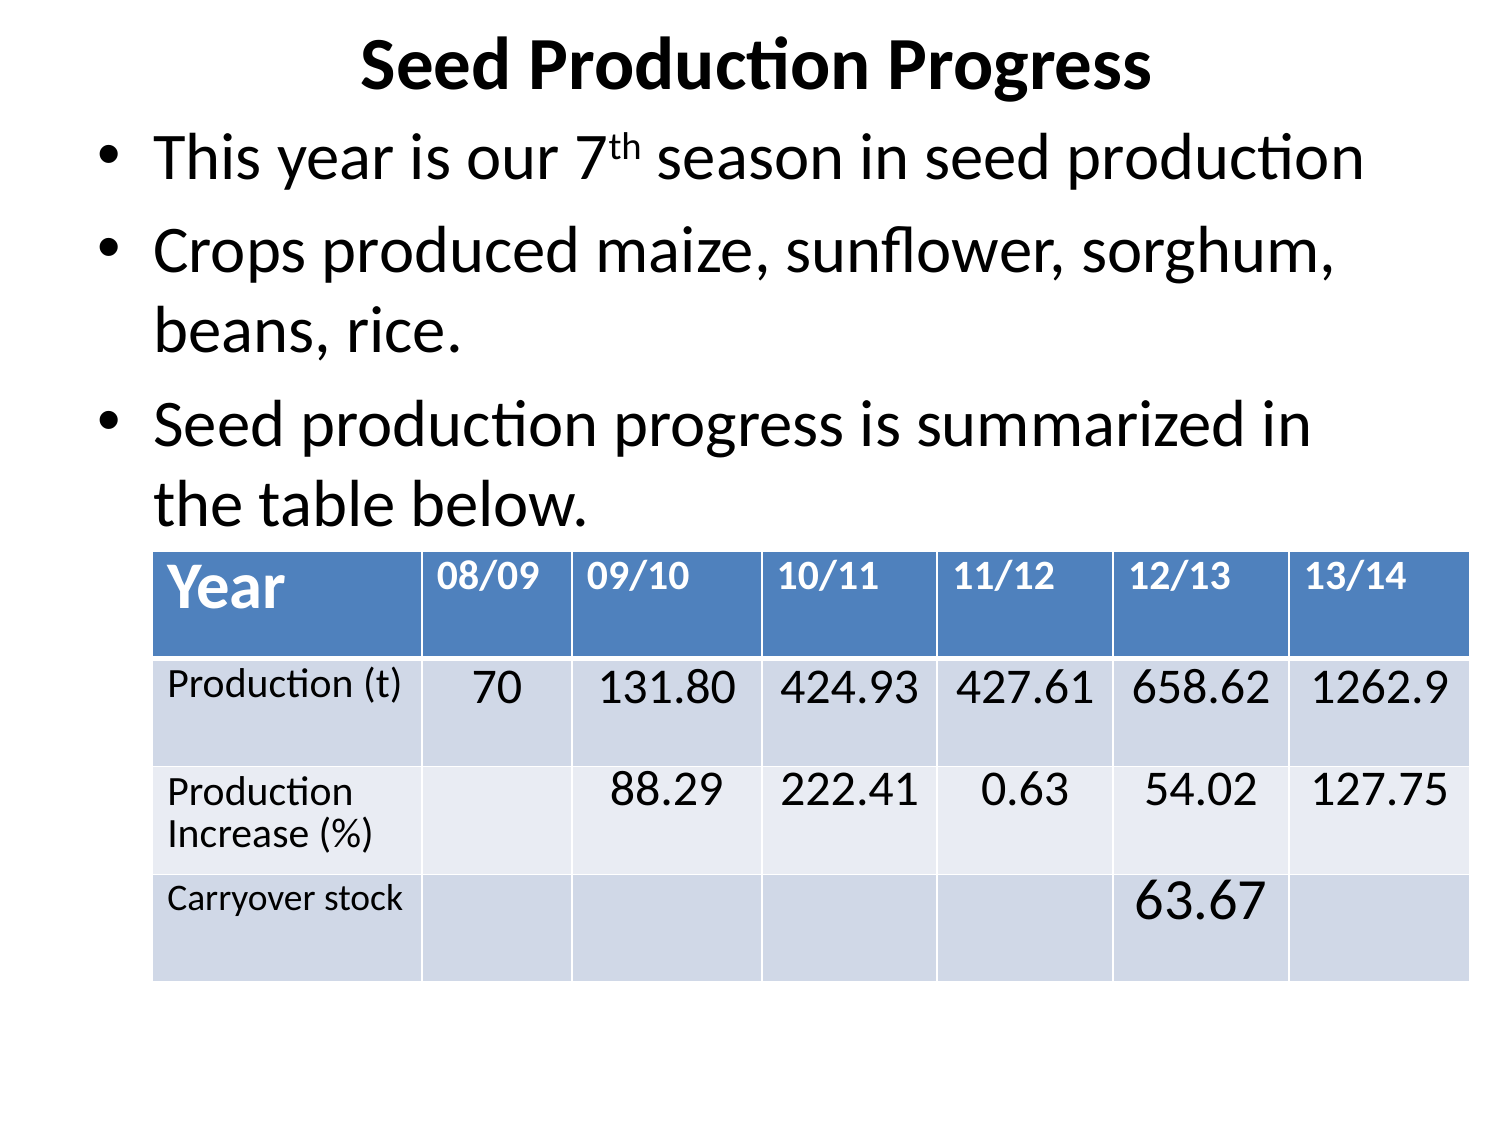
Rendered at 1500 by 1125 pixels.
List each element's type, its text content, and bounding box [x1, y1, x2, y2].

table_header 11/12 [938, 552, 1112, 656]
table_cell [573, 875, 761, 981]
table_cell 63.67 [1114, 875, 1288, 981]
list This year is our 7th season in seed production Crops produced maize, sunflower, sorghum, beans, rice. Seed production progress is summarized in the table below. [82, 105, 1432, 997]
table_cell 70 [423, 661, 571, 766]
table_cell 0.63 [938, 767, 1112, 874]
table_header Year [153, 552, 421, 656]
table_cell [938, 875, 1112, 981]
table_cell Carryover stock [153, 875, 421, 981]
table_cell 54.02 [1114, 767, 1288, 874]
table_cell Production (t) [153, 661, 421, 766]
title Seed Production Progress [82, 0, 1432, 105]
table_cell 131.80 [573, 661, 761, 766]
table_cell Production Increase (%) [153, 767, 421, 874]
table_cell 1262.9 [1290, 661, 1469, 766]
table_cell 424.93 [763, 661, 936, 766]
table_cell 427.61 [938, 661, 1112, 766]
table_header 09/10 [573, 552, 761, 656]
table_cell [423, 875, 571, 981]
table_cell 127.75 [1290, 767, 1469, 874]
table_cell 88.29 [573, 767, 761, 874]
table_header 13/14 [1290, 552, 1469, 656]
table_header 10/11 [763, 552, 936, 656]
table_cell 658.62 [1114, 661, 1288, 766]
table_cell [763, 875, 936, 981]
table_header 12/13 [1114, 552, 1288, 656]
table_cell [423, 767, 571, 874]
table_header 08/09 [423, 552, 571, 656]
table_cell [1290, 875, 1469, 981]
table_cell 222.41 [763, 767, 936, 874]
